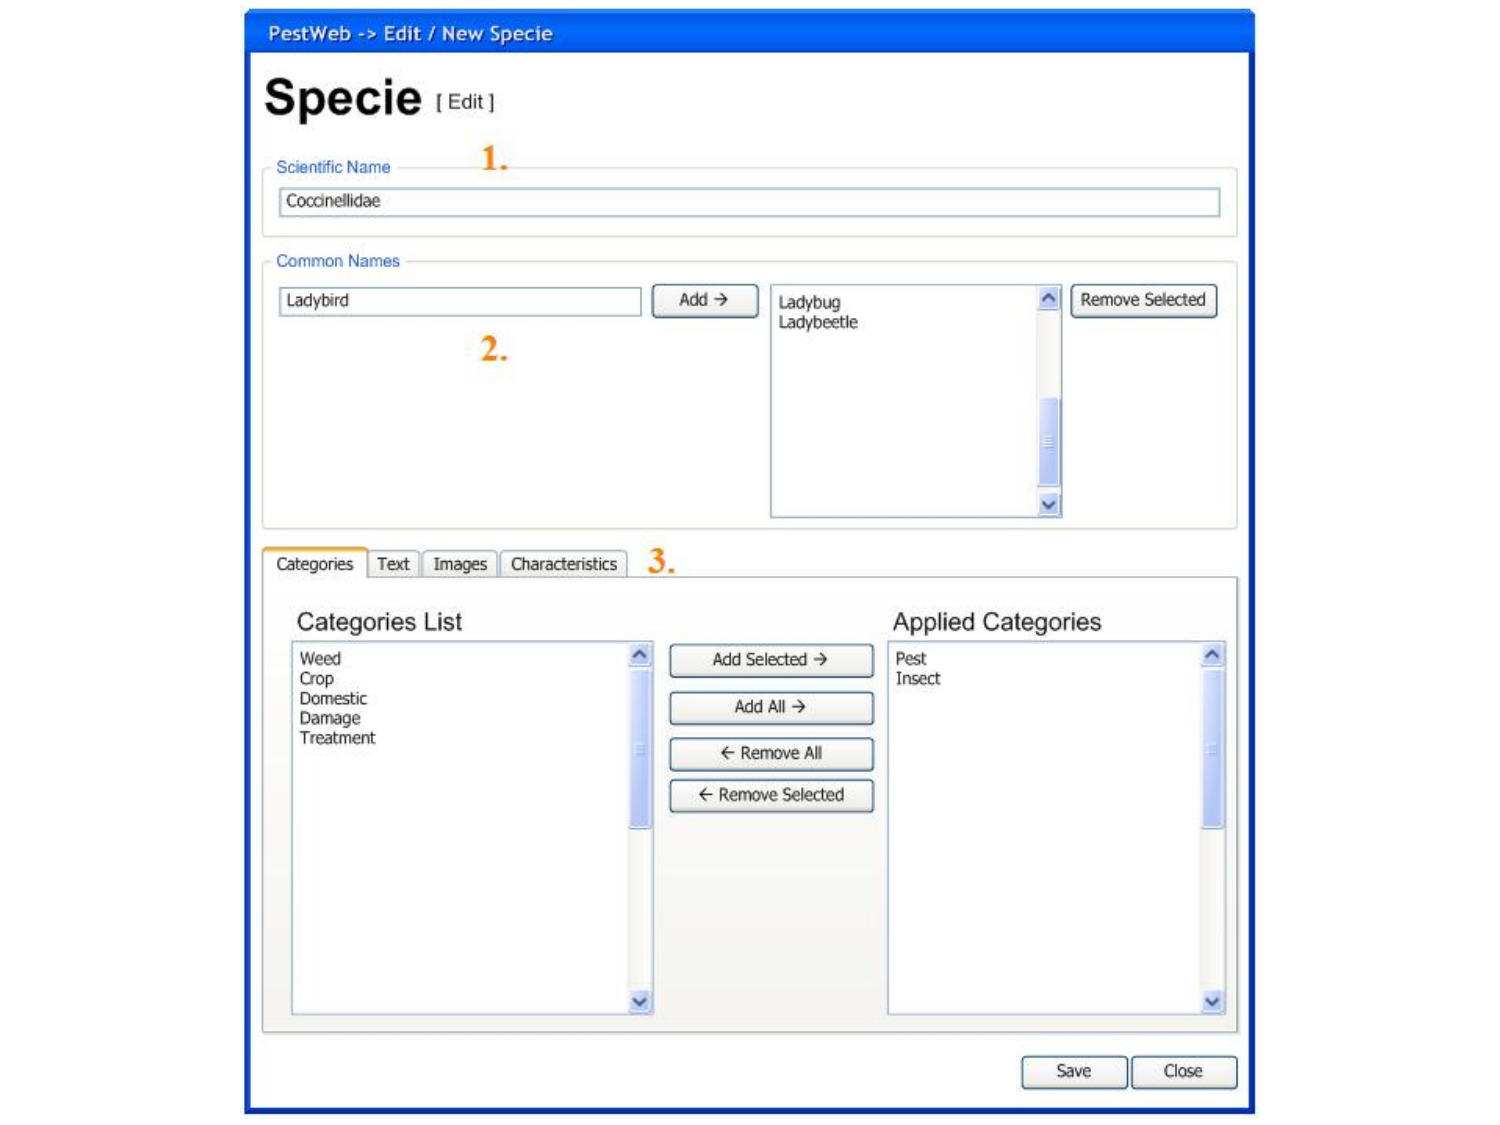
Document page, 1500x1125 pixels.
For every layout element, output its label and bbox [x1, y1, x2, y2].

picture [240, 5, 1260, 1119]
